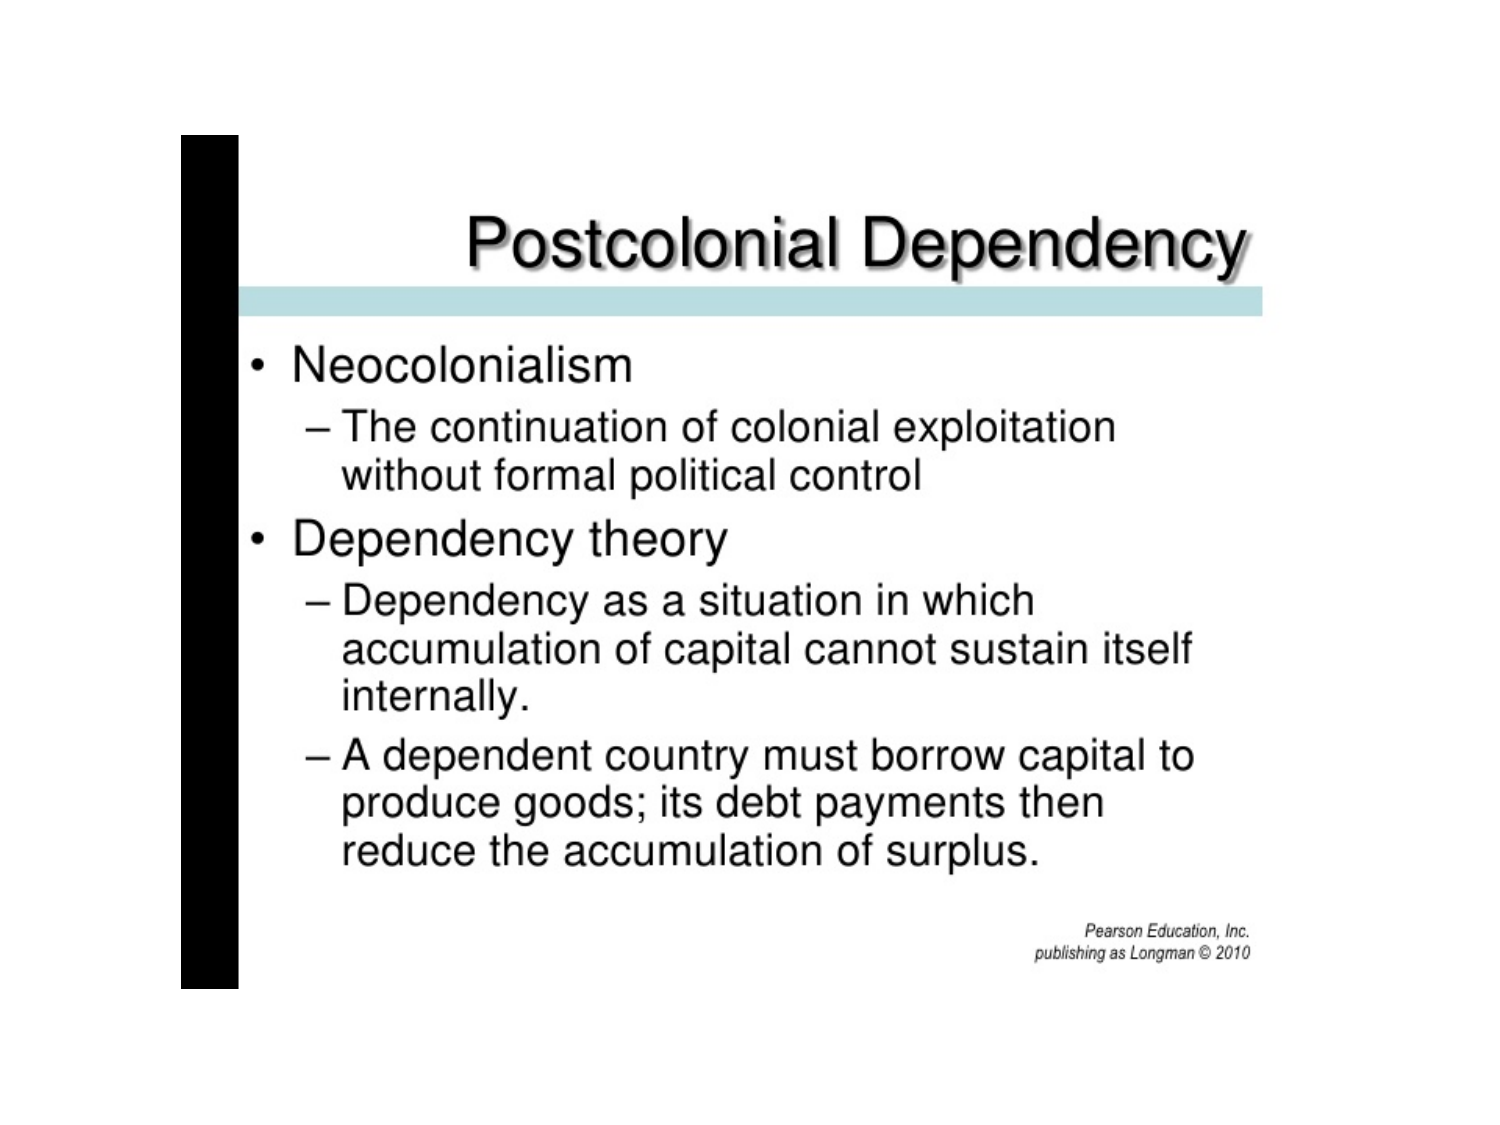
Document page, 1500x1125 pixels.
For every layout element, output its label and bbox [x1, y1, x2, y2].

picture [180, 135, 1319, 990]
